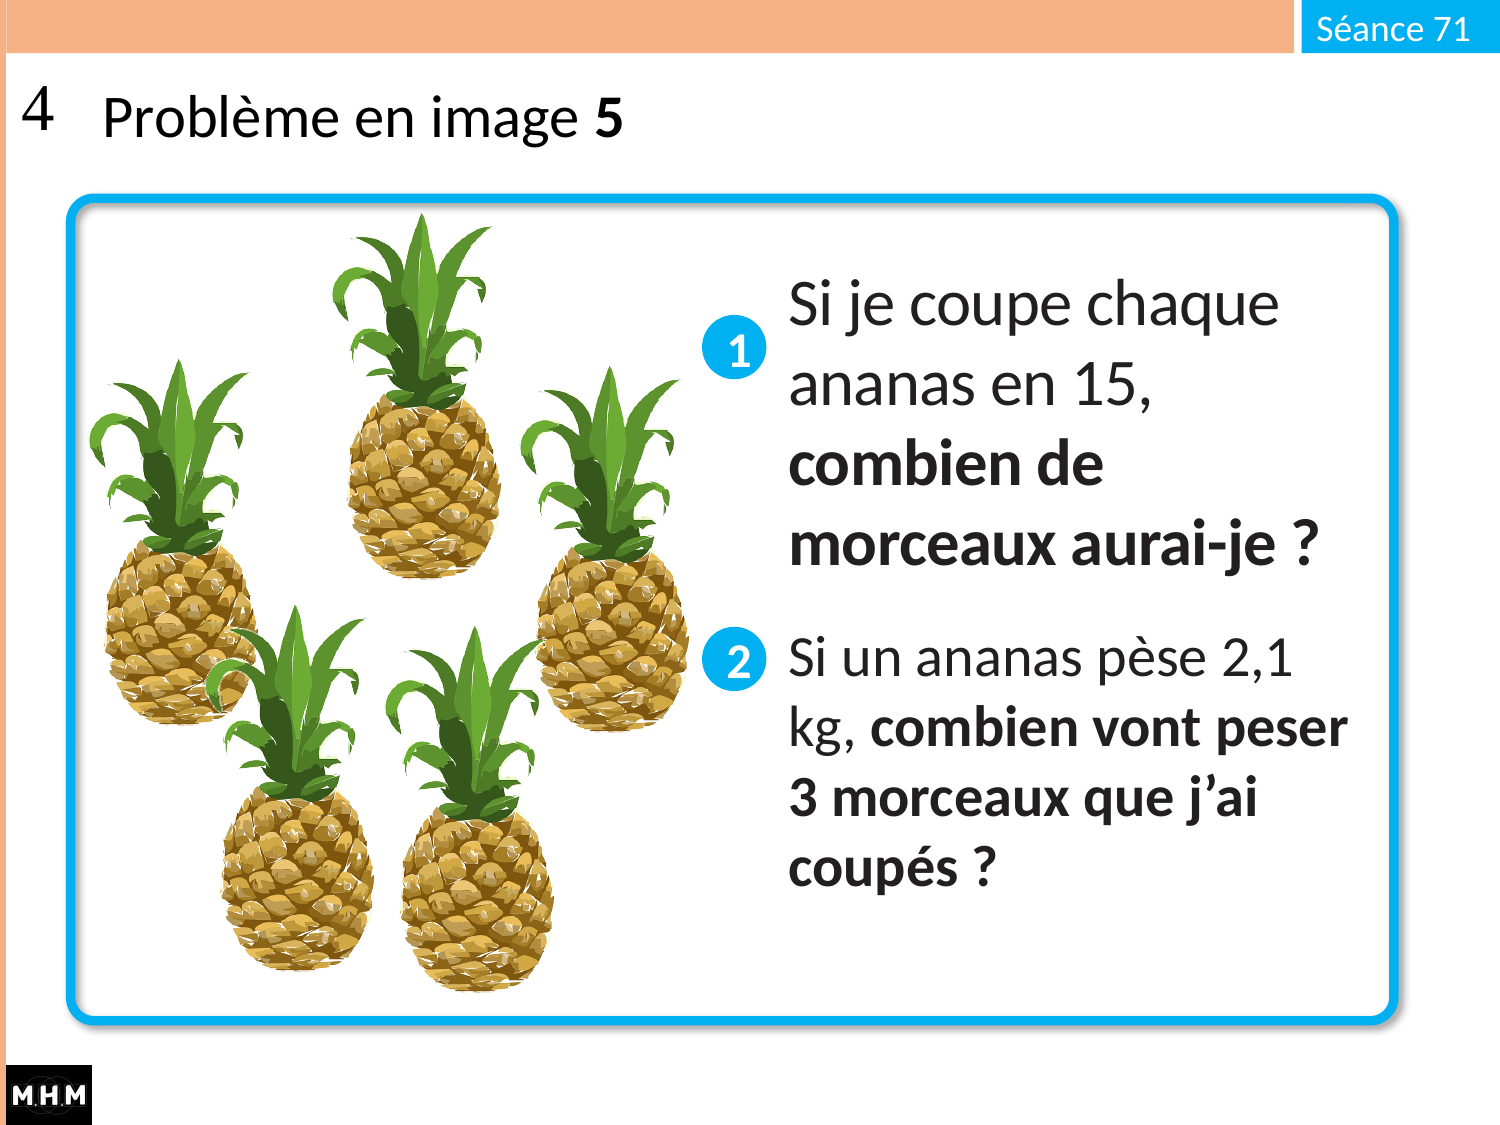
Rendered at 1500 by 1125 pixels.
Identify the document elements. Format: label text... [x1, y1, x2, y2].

picture [6, 1065, 92, 1125]
text_box 2 [701, 625, 768, 693]
picture [331, 208, 504, 581]
picture [383, 361, 692, 995]
title Problème en image 5 [87, 32, 1382, 158]
text_box Si je coupe chaque ananas en 15, combien de morceaux aurai-je ? Si un ananas pèse 2,1 kg, combien vont peser 3 morceaux que j’ai coupés ? [773, 251, 1377, 908]
picture [87, 355, 377, 974]
text_box 1 [701, 313, 768, 381]
text_box [69, 197, 1395, 1022]
